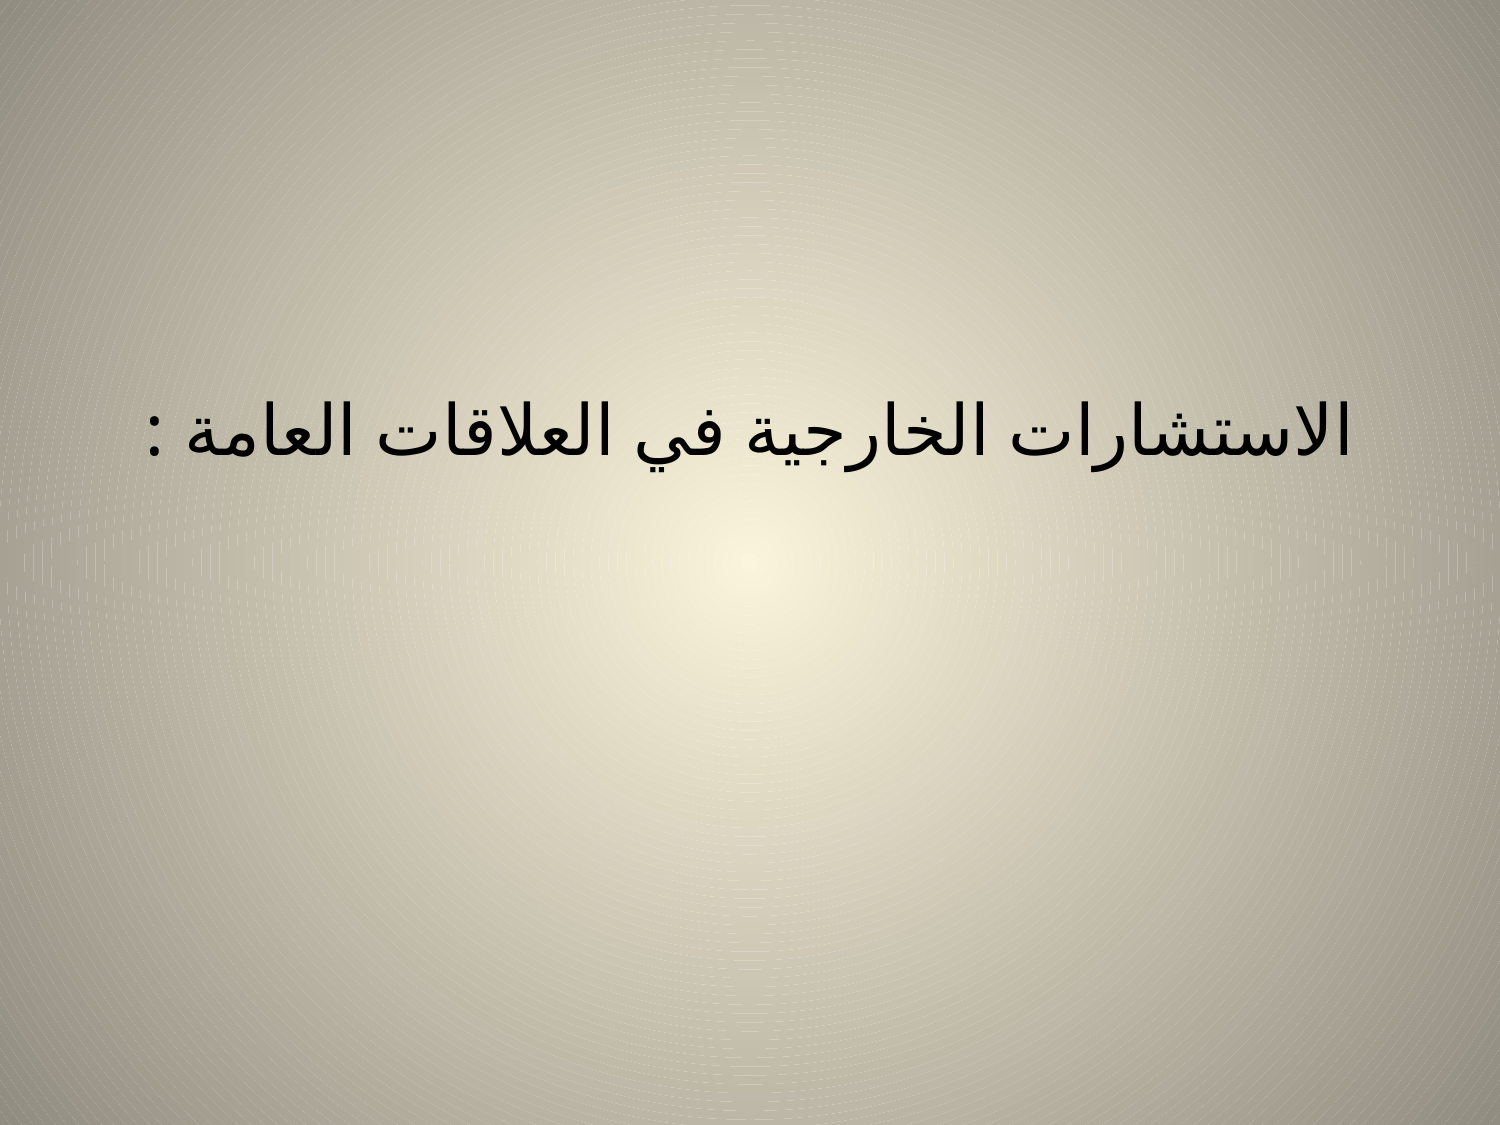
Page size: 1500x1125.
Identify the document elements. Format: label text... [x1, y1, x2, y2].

title الاستشارات الخارجية في العلاقات العامة : [112, 349, 1388, 591]
